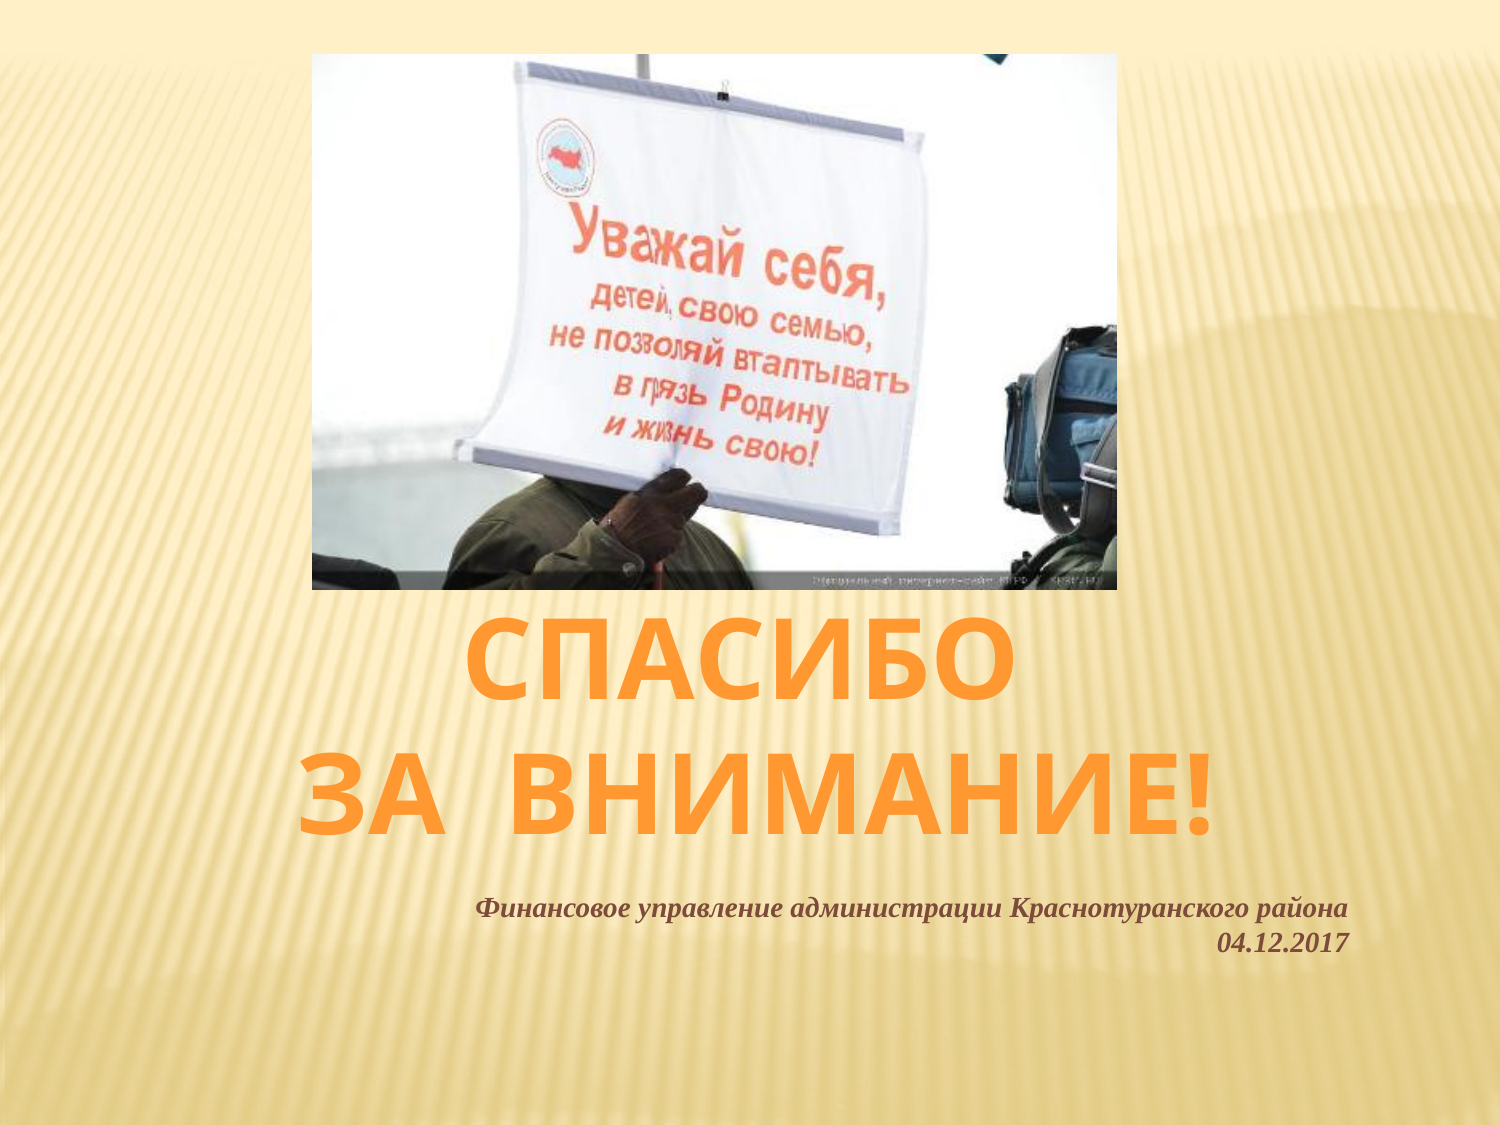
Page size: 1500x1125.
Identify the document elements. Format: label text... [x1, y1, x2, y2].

picture [312, 54, 1117, 591]
text_box СПАСИБО ЗА ВНИМАНИЕ! [230, 444, 1282, 865]
text_box Финансовое управление администрации Краснотуранского района 04.12.2017 [242, 881, 1365, 967]
